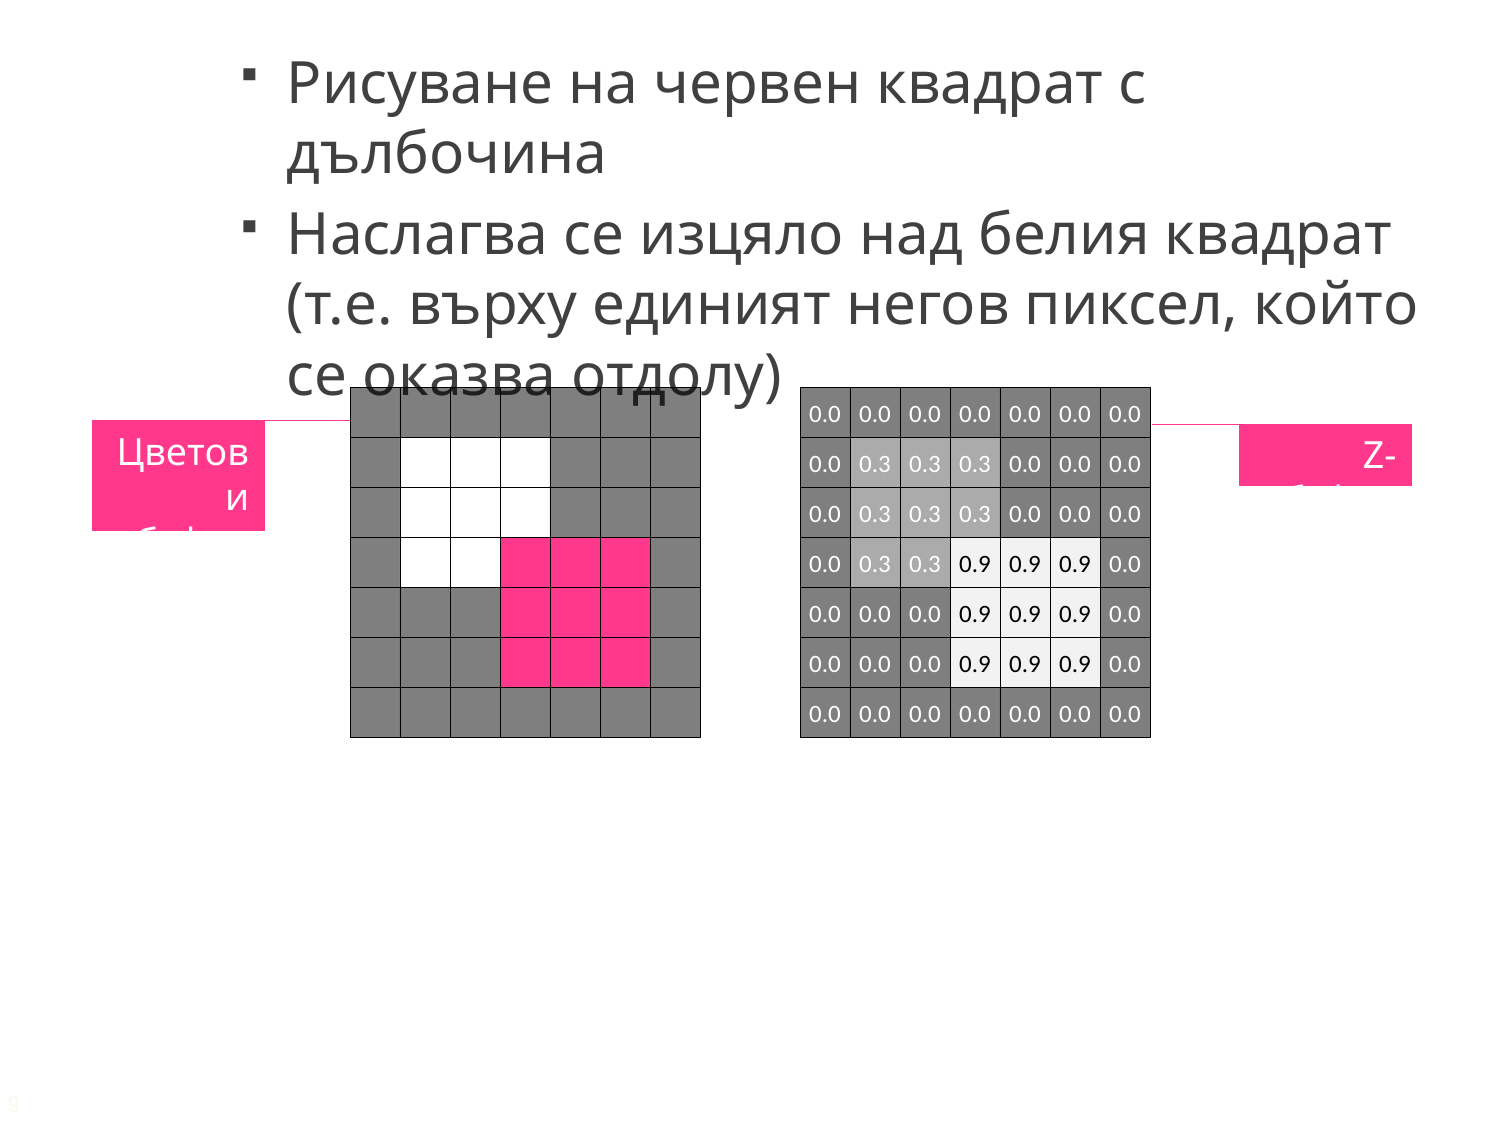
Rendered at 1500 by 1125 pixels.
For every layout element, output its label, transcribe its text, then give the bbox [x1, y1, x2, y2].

text_box [548, 485, 598, 535]
text_box 0.0 [1098, 435, 1146, 485]
text_box [348, 635, 398, 685]
text_box [498, 535, 548, 585]
text_box [598, 585, 648, 635]
text_box 0.9 [948, 585, 998, 635]
text_box [398, 385, 448, 435]
text_box [448, 535, 498, 585]
text_box [548, 635, 598, 685]
text_box 0.0 [798, 635, 848, 685]
text_box [598, 535, 648, 585]
text_box [398, 585, 448, 635]
text_box 0.0 [798, 435, 848, 485]
text_box [548, 385, 598, 435]
text_box [398, 635, 448, 685]
text_box [648, 435, 702, 485]
text_box [348, 385, 398, 435]
text_box 0.3 [848, 435, 898, 485]
text_box 0.0 [1048, 385, 1098, 435]
text_box 0.0 [998, 485, 1048, 535]
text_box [1151, 423, 1412, 486]
text_box 0.0 [948, 685, 998, 740]
text_box 0.0 [798, 485, 848, 535]
text_box [648, 485, 702, 535]
text_box 0.0 [998, 385, 1048, 435]
text_box 0.3 [948, 485, 998, 535]
text_box [348, 535, 398, 585]
text_box 0.3 [898, 485, 948, 535]
text_box [398, 485, 448, 535]
text_box [548, 535, 598, 585]
text_box [448, 385, 498, 435]
text_box 0.0 [1098, 485, 1152, 535]
text_box 0.3 [948, 435, 998, 485]
text_box 0.3 [848, 535, 898, 585]
text_box 0.0 [898, 635, 948, 685]
text_box 0.0 [948, 385, 998, 435]
text_box [548, 435, 598, 485]
text_box 0.3 [898, 435, 948, 485]
text_box [598, 635, 648, 685]
text_box [448, 435, 498, 485]
text_box [348, 585, 398, 635]
text_box 0.0 [798, 585, 848, 635]
text_box 0.0 [798, 535, 848, 585]
text_box [398, 435, 448, 485]
text_box [498, 585, 548, 635]
text_box 0.0 [848, 585, 898, 635]
text_box 0.0 [848, 385, 898, 435]
text_box [548, 585, 598, 635]
text_box 0.3 [898, 535, 948, 585]
text_box [448, 485, 498, 535]
text_box [648, 385, 702, 435]
text_box [648, 585, 702, 635]
text_box [398, 685, 448, 740]
text_box 0.0 [898, 385, 948, 435]
text_box 0.0 [848, 685, 898, 740]
text_box [448, 635, 498, 685]
text_box [398, 535, 448, 585]
text_box 0.0 [898, 685, 948, 740]
text_box [648, 535, 702, 585]
text_box 0.0 [1048, 685, 1098, 740]
text_box 0.9 [998, 585, 1048, 635]
text_box 0.0 [1098, 685, 1152, 740]
text_box [598, 485, 648, 535]
text_box [598, 385, 648, 435]
text_box [448, 685, 498, 740]
text_box 0.9 [998, 635, 1048, 685]
text_box [498, 435, 548, 485]
text_box 0.0 [1098, 535, 1152, 585]
text_box [353, 485, 398, 535]
text_box 0.3 [848, 485, 898, 535]
text_box 0.0 [1098, 635, 1152, 685]
text_box [354, 435, 398, 485]
text_box 0.9 [1048, 585, 1098, 635]
text_box [348, 685, 398, 740]
text_box [598, 435, 648, 485]
text_box [648, 685, 702, 740]
text_box [548, 685, 598, 740]
text_box [498, 685, 548, 740]
text_box 0.0 [848, 635, 898, 685]
text_box 0.0 [1048, 435, 1098, 485]
text_box 0.0 [898, 585, 948, 635]
text_box 0.0 [798, 685, 848, 740]
text_box [598, 685, 648, 740]
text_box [91, 419, 351, 531]
text_box 0.0 [798, 385, 848, 435]
text_box 0.9 [1048, 635, 1098, 685]
text_box 0.0 [998, 685, 1048, 740]
text_box 0.0 [1098, 385, 1152, 435]
text_box 0.9 [998, 535, 1048, 585]
text_box 0.9 [948, 535, 998, 585]
text_box 0.0 [1098, 585, 1152, 635]
text_box 0.9 [948, 635, 998, 685]
text_box 0.0 [998, 435, 1048, 485]
text_box [648, 635, 702, 685]
text_box 0.0 [1048, 485, 1098, 535]
text_box 0.9 [1048, 535, 1098, 585]
text_box [448, 585, 498, 635]
text_box [498, 485, 548, 535]
text_box [498, 385, 548, 435]
text_box [498, 635, 548, 685]
